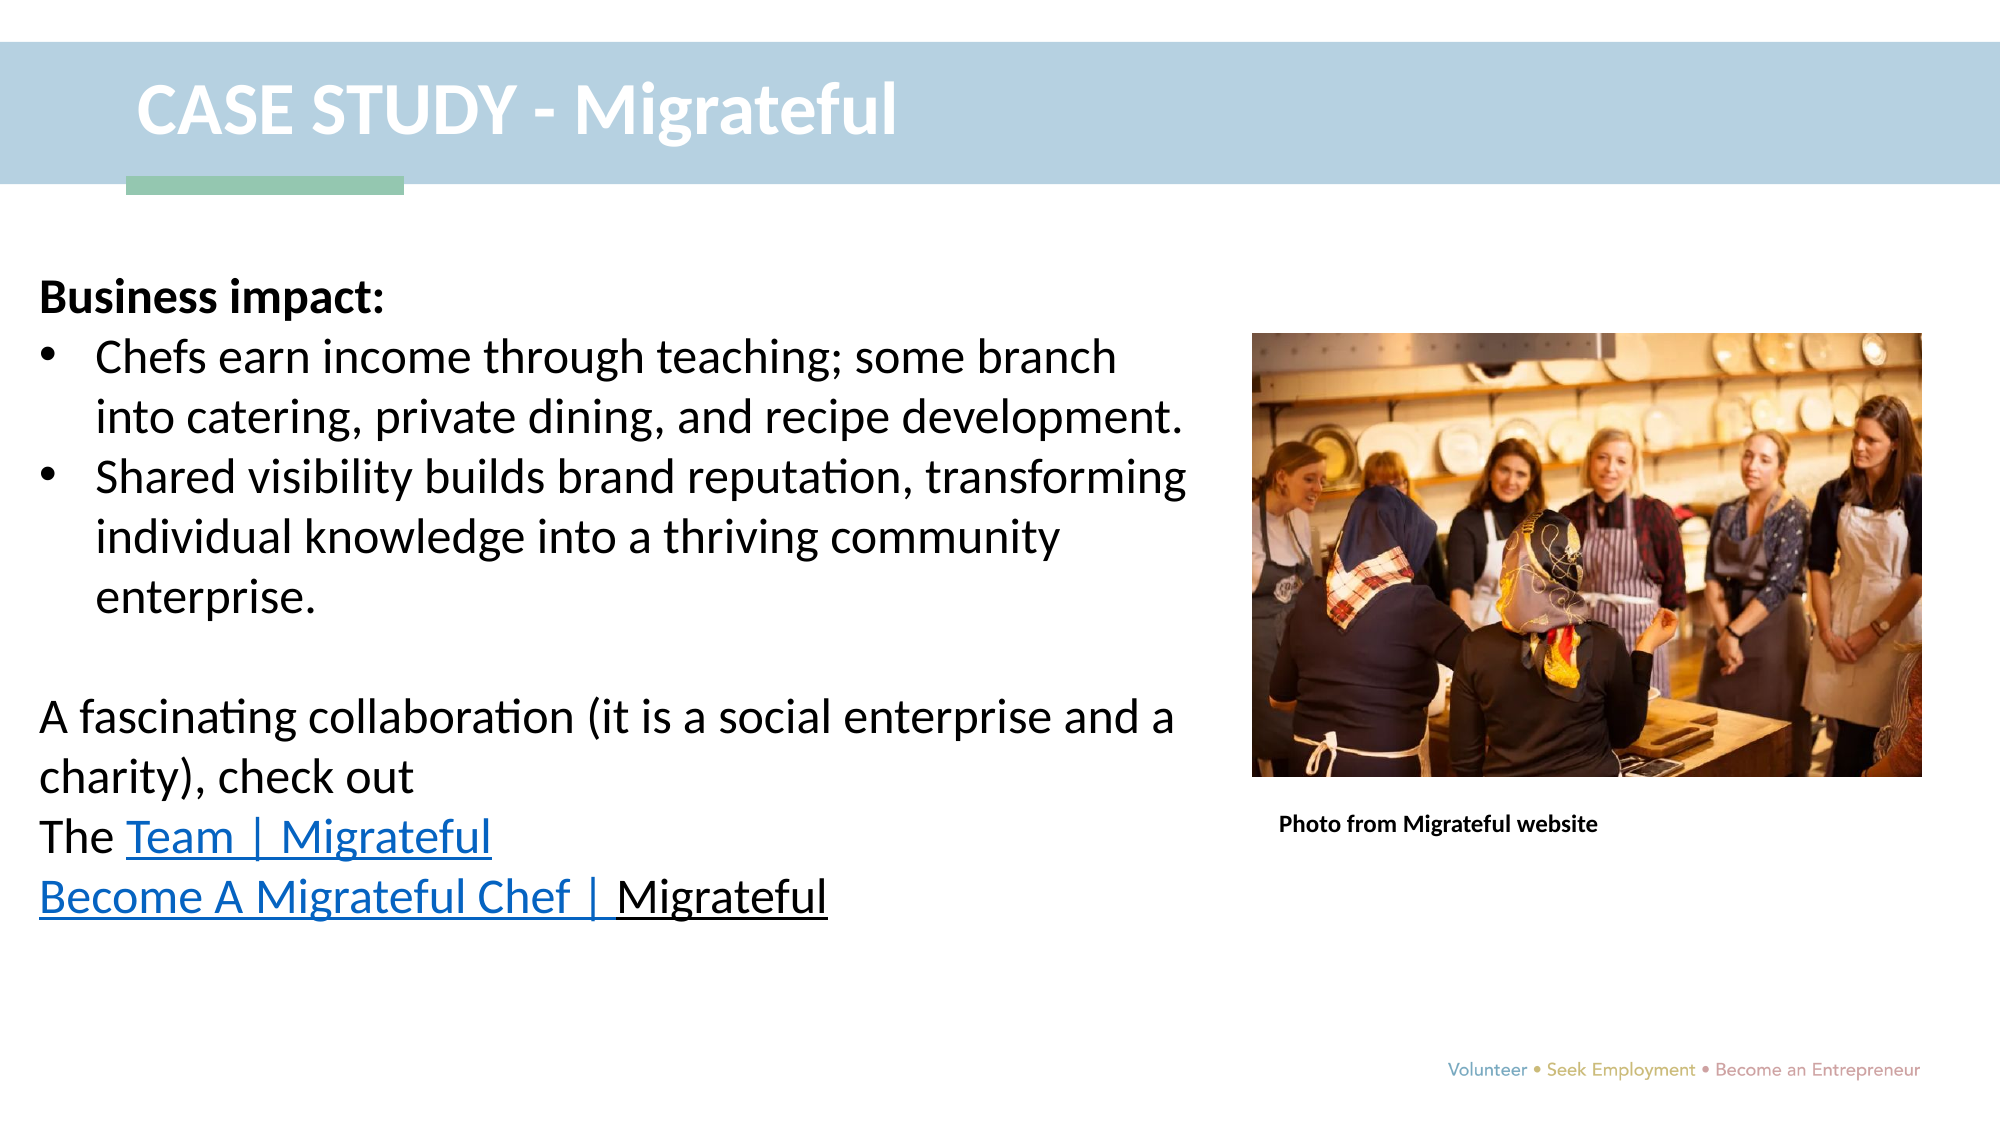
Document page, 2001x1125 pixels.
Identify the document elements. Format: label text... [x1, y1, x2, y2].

text_box Business impact: Chefs earn income through teaching; some branch into catering, private dining, and recipe development. Shared visibility builds brand reputation, transforming individual knowledge into a thriving community enterprise. A fascinating collaboration (it is a social enterprise and a charity), check out The Team | Migrateful Become A Migrateful Chef | Migrateful [24, 196, 1216, 986]
list CASE STUDY - Migrateful [123, 51, 1913, 170]
text_box Photo from Migrateful website [1264, 799, 1913, 845]
picture [1418, 1046, 1971, 1103]
picture [1251, 333, 1922, 777]
